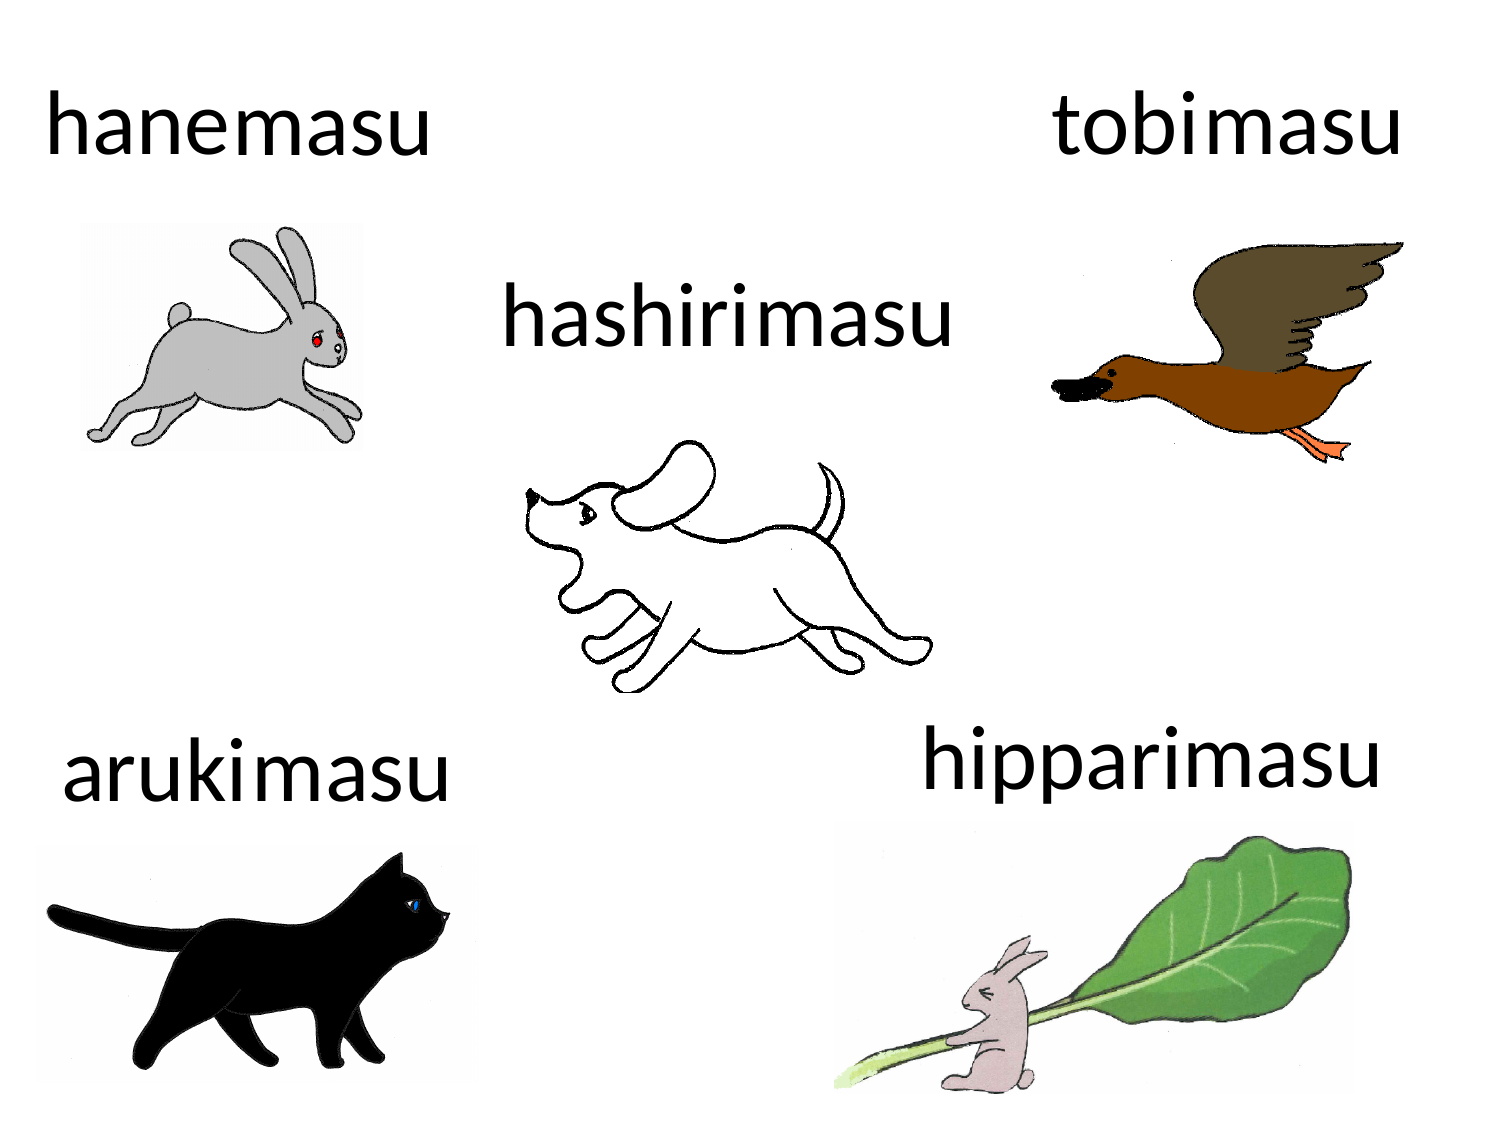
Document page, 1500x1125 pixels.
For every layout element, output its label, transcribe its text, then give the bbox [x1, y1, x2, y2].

text_box masu [237, 702, 534, 828]
picture [35, 845, 479, 1083]
text_box tobi [1037, 55, 1188, 181]
text_box hane [29, 55, 251, 181]
text_box masu [1188, 55, 1486, 181]
text_box aruki [46, 702, 237, 828]
text_box hippari [905, 690, 1244, 816]
picture [510, 432, 935, 693]
picture [1025, 223, 1405, 486]
text_box masu [739, 247, 1020, 372]
text_box masu [217, 56, 514, 182]
text_box hashiri [485, 247, 739, 372]
picture [79, 223, 363, 452]
text_box masu [1167, 688, 1465, 814]
picture [834, 821, 1354, 1095]
